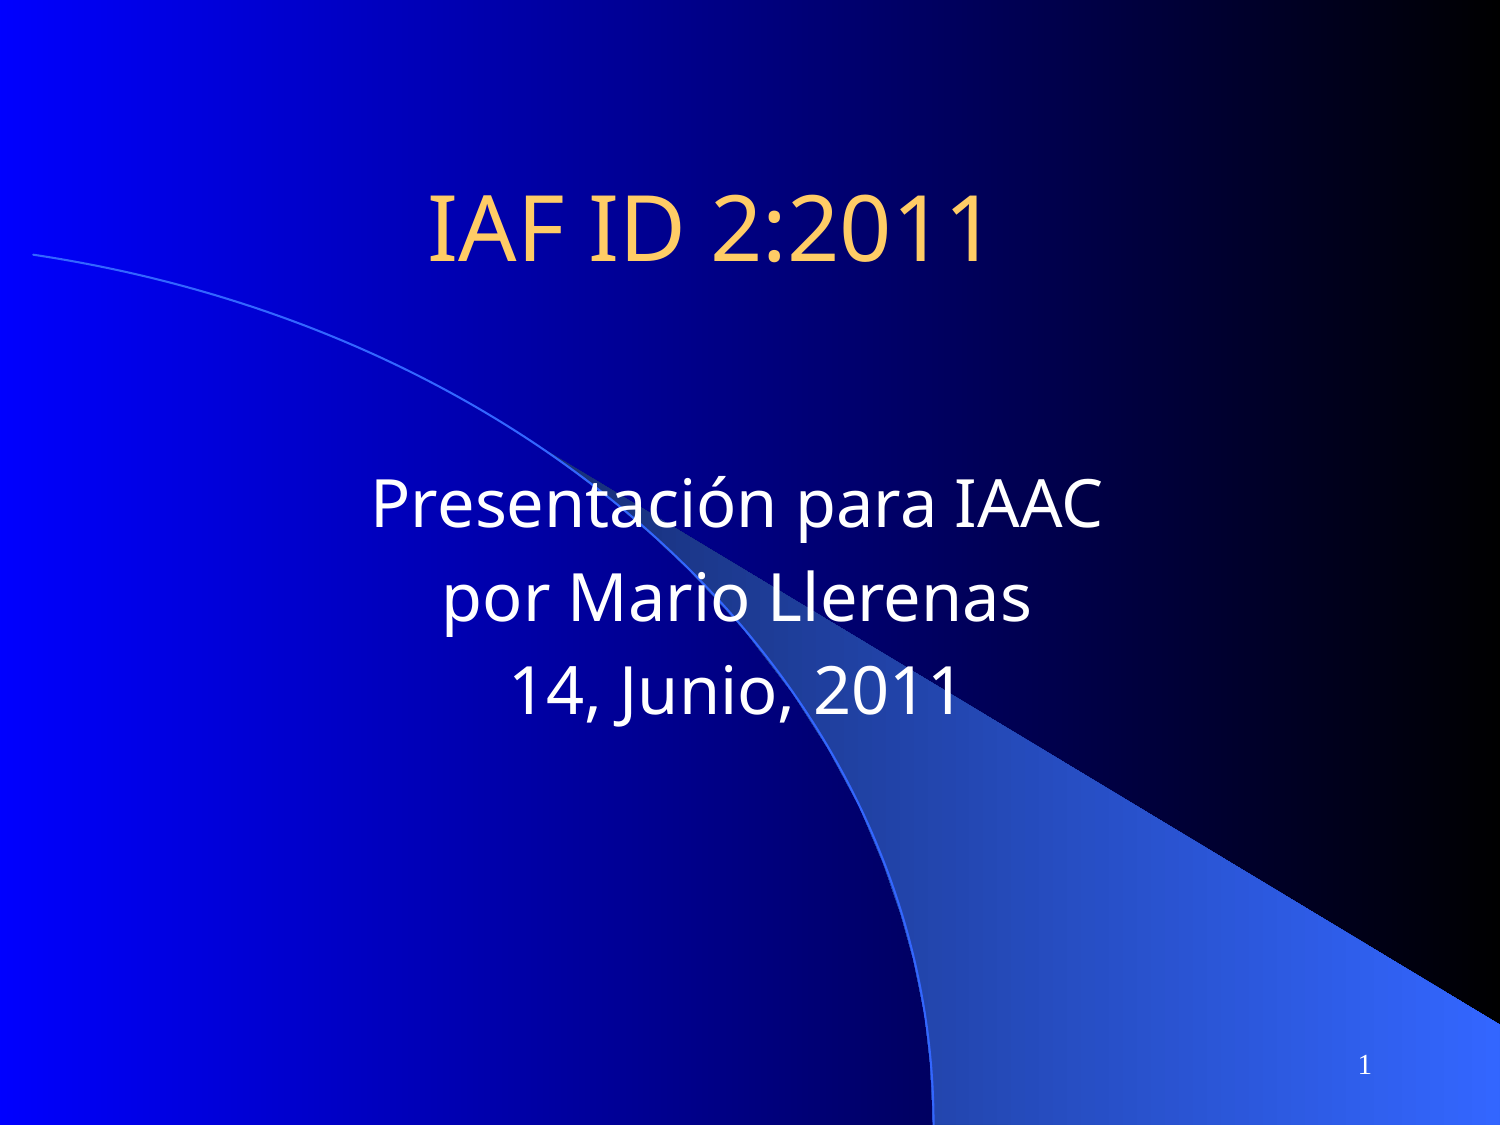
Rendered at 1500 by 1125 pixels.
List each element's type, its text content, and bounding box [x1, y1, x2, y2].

slide_number 1 [1074, 1024, 1388, 1101]
subtitle Presentación para IAAC por Mario Llerenas 14, Junio, 2011 [212, 424, 1263, 813]
title IAF ID 2:2011 [74, 99, 1351, 288]
